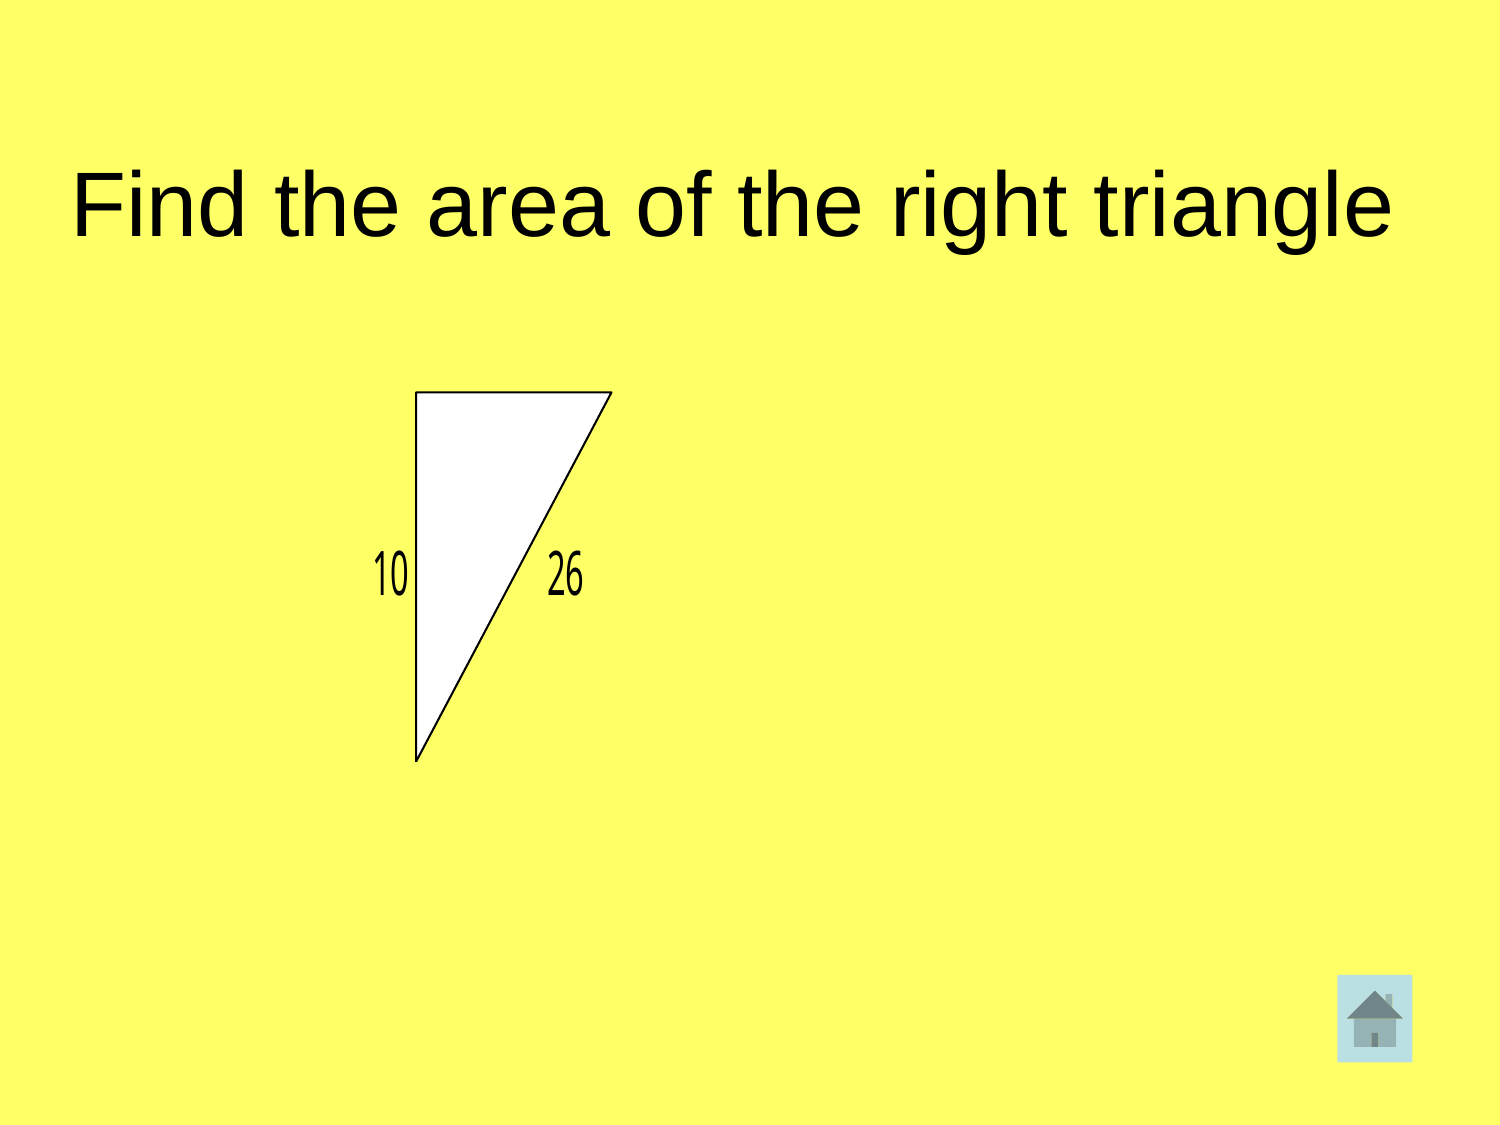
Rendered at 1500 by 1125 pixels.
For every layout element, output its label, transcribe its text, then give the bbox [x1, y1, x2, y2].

text_box Find the area of the right triangle [55, 137, 1412, 363]
text_box [1337, 974, 1413, 1063]
picture [233, 337, 1410, 762]
